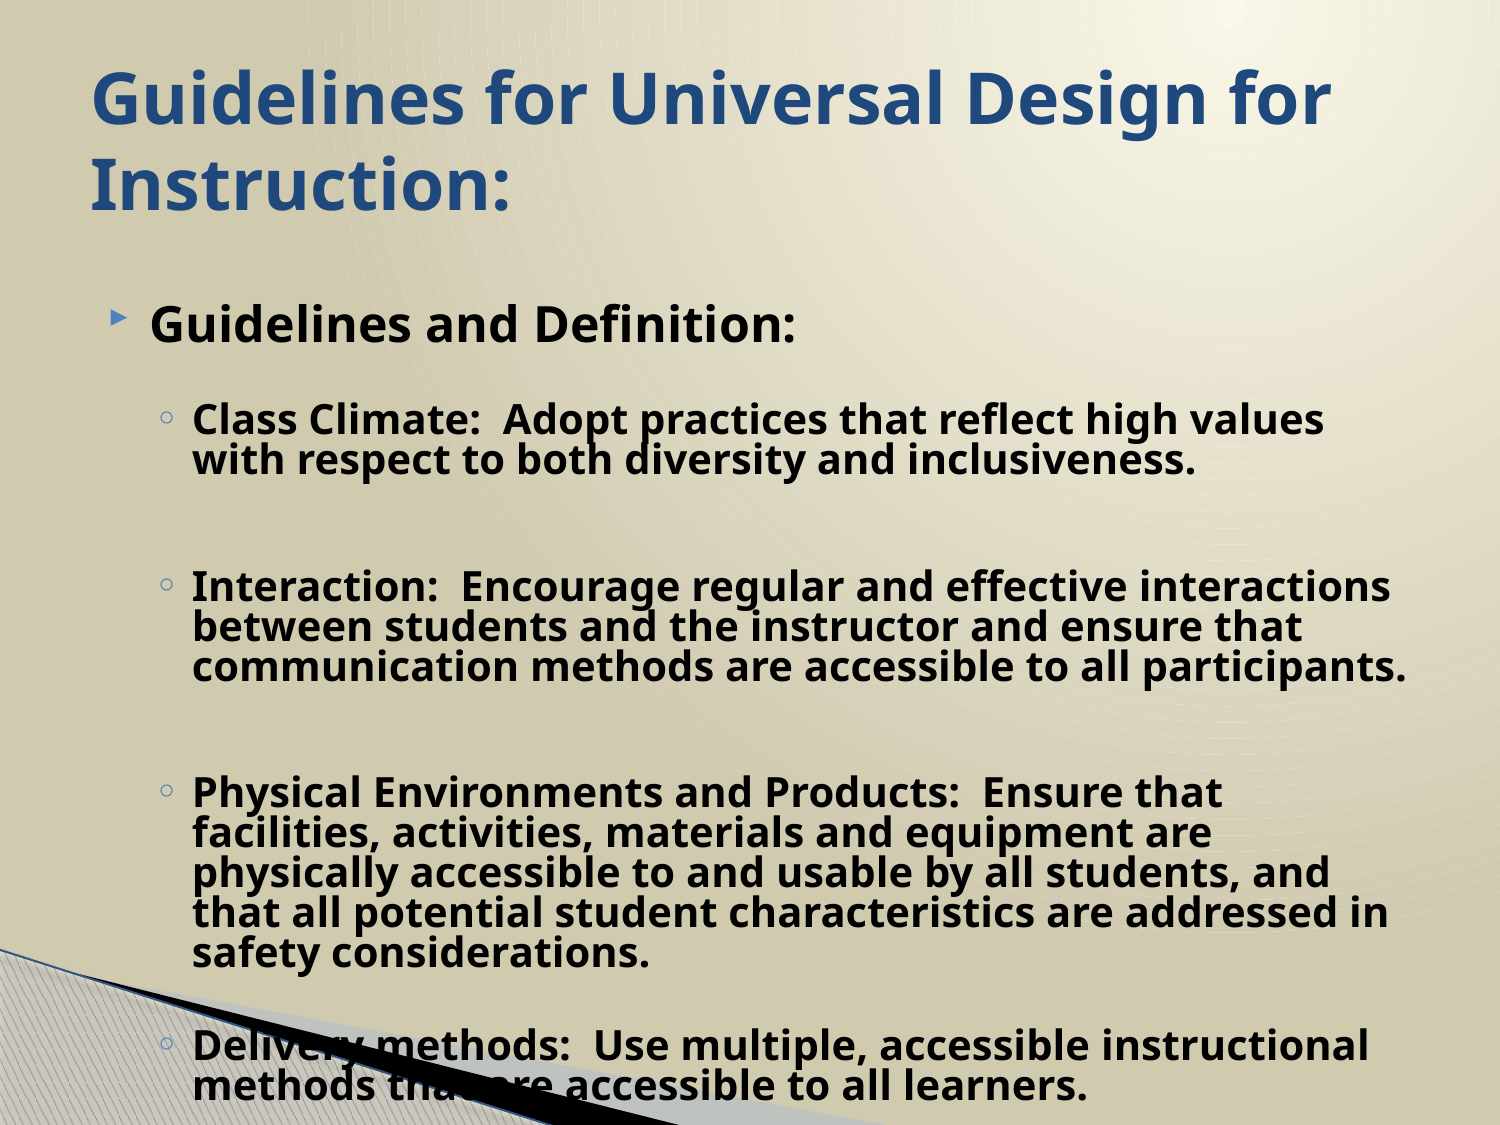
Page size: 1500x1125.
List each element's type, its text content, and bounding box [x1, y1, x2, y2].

title Guidelines for Universal Design for Instruction: [75, 45, 1425, 233]
list Guidelines and Definition: Class Climate: Adopt practices that reflect high values with respect to both diversity and inclusiveness. Interaction: Encourage regular and effective interactions between students and the instructor and ensure that communication methods are accessible to all participants. Physical Environments and Products: Ensure that facilities, activities, materials and equipment are physically accessible to and usable by all students, and that all potential student characteristics are addressed in safety considerations. Delivery methods: Use multiple, accessible instructional methods that are accessible to all learners. [74, 242, 1426, 1048]
